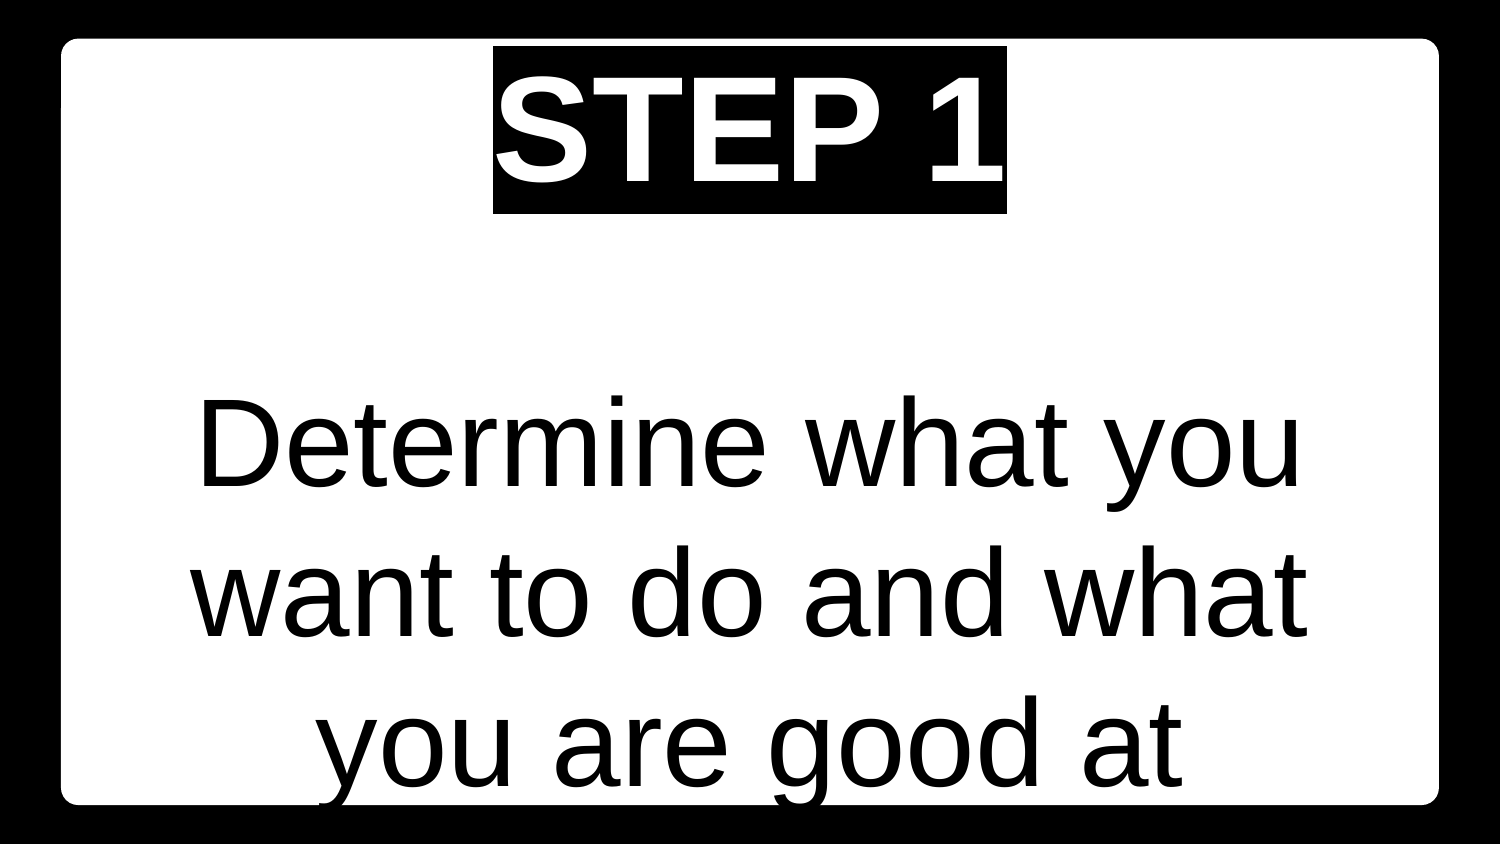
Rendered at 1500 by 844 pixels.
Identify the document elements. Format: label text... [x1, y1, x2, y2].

text_box STEP 1 Determine what you want to do and what you are good at [109, 64, 1391, 780]
